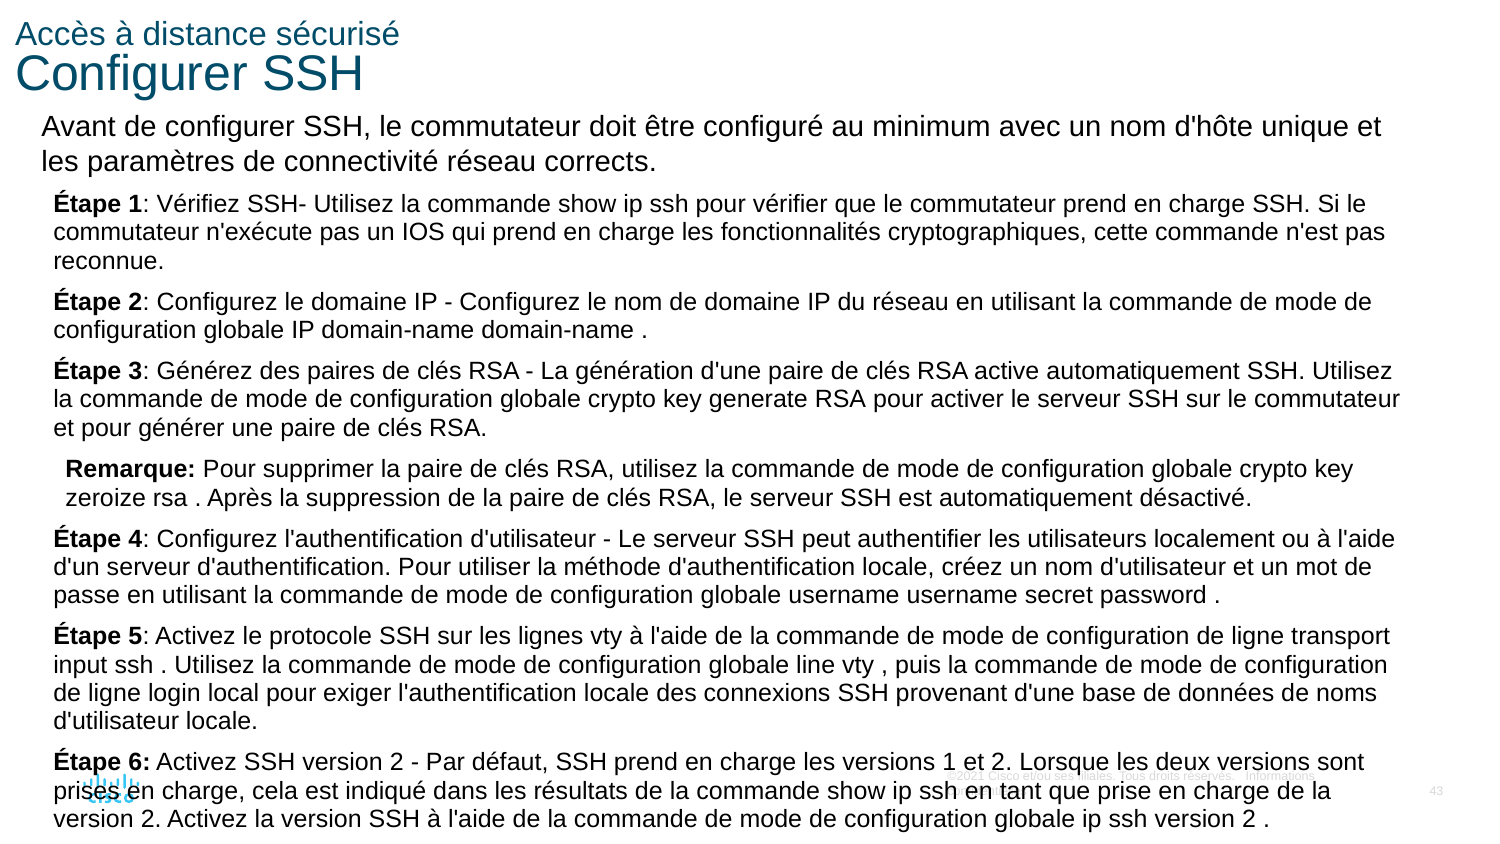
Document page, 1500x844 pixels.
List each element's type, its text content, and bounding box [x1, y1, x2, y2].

list Avant de configurer SSH, le commutateur doit être configuré au minimum avec un nom d'hôte unique et les paramètres de connectivité réseau corrects. Étape 1: Vérifiez SSH- Utilisez la commande show ip ssh pour vérifier que le commutateur prend en charge SSH. Si le commutateur n'exécute pas un IOS qui prend en charge les fonctionnalités cryptographiques, cette commande n'est pas reconnue. Étape 2: Configurez le domaine IP - Configurez le nom de domaine IP du réseau en utilisant la commande de mode de configuration globale IP domain-name domain-name . Étape 3: Générez des paires de clés RSA - La génération d'une paire de clés RSA active automatiquement SSH. Utilisez la commande de mode de configuration globale crypto key generate RSA pour activer le serveur SSH sur le commutateur et pour générer une paire de clés RSA. Remarque: Pour supprimer la paire de clés RSA, utilisez la commande de mode de configuration globale crypto key zeroize rsa . Après la suppression de la paire de clés RSA, le serveur SSH est automatiquement désactivé. Étape 4: Configurez l'authentification d'utilisateur - Le serveur SSH peut authentifier les utilisateurs localement ou à l'aide d'un serveur d'authentification. Pour utiliser la méthode d'authentification locale, créez un nom d'utilisateur et un mot de passe en utilisant la commande de mode de configuration globale username username secret password . Étape 5: Activez le protocole SSH sur les lignes vty à l'aide de la commande de mode de configuration de ligne transport input ssh . Utilisez la commande de mode de configuration globale line vty , puis la commande de mode de configuration de ligne login local pour exiger l'authentification locale des connexions SSH provenant d'une base de données de noms d'utilisateur locale. Étape 6: Activez SSH version 2 - Par défaut, SSH prend en charge les versions 1 et 2. Lorsque les deux versions sont prises en charge, cela est indiqué dans les résultats de la commande show ip ssh en tant que prise en charge de la version 2. Activez la version SSH à l'aide de la commande de mode de configuration globale ip ssh version 2 . [26, 99, 1430, 706]
title Accès à distance sécurisé Configurer SSH [0, 0, 1369, 121]
